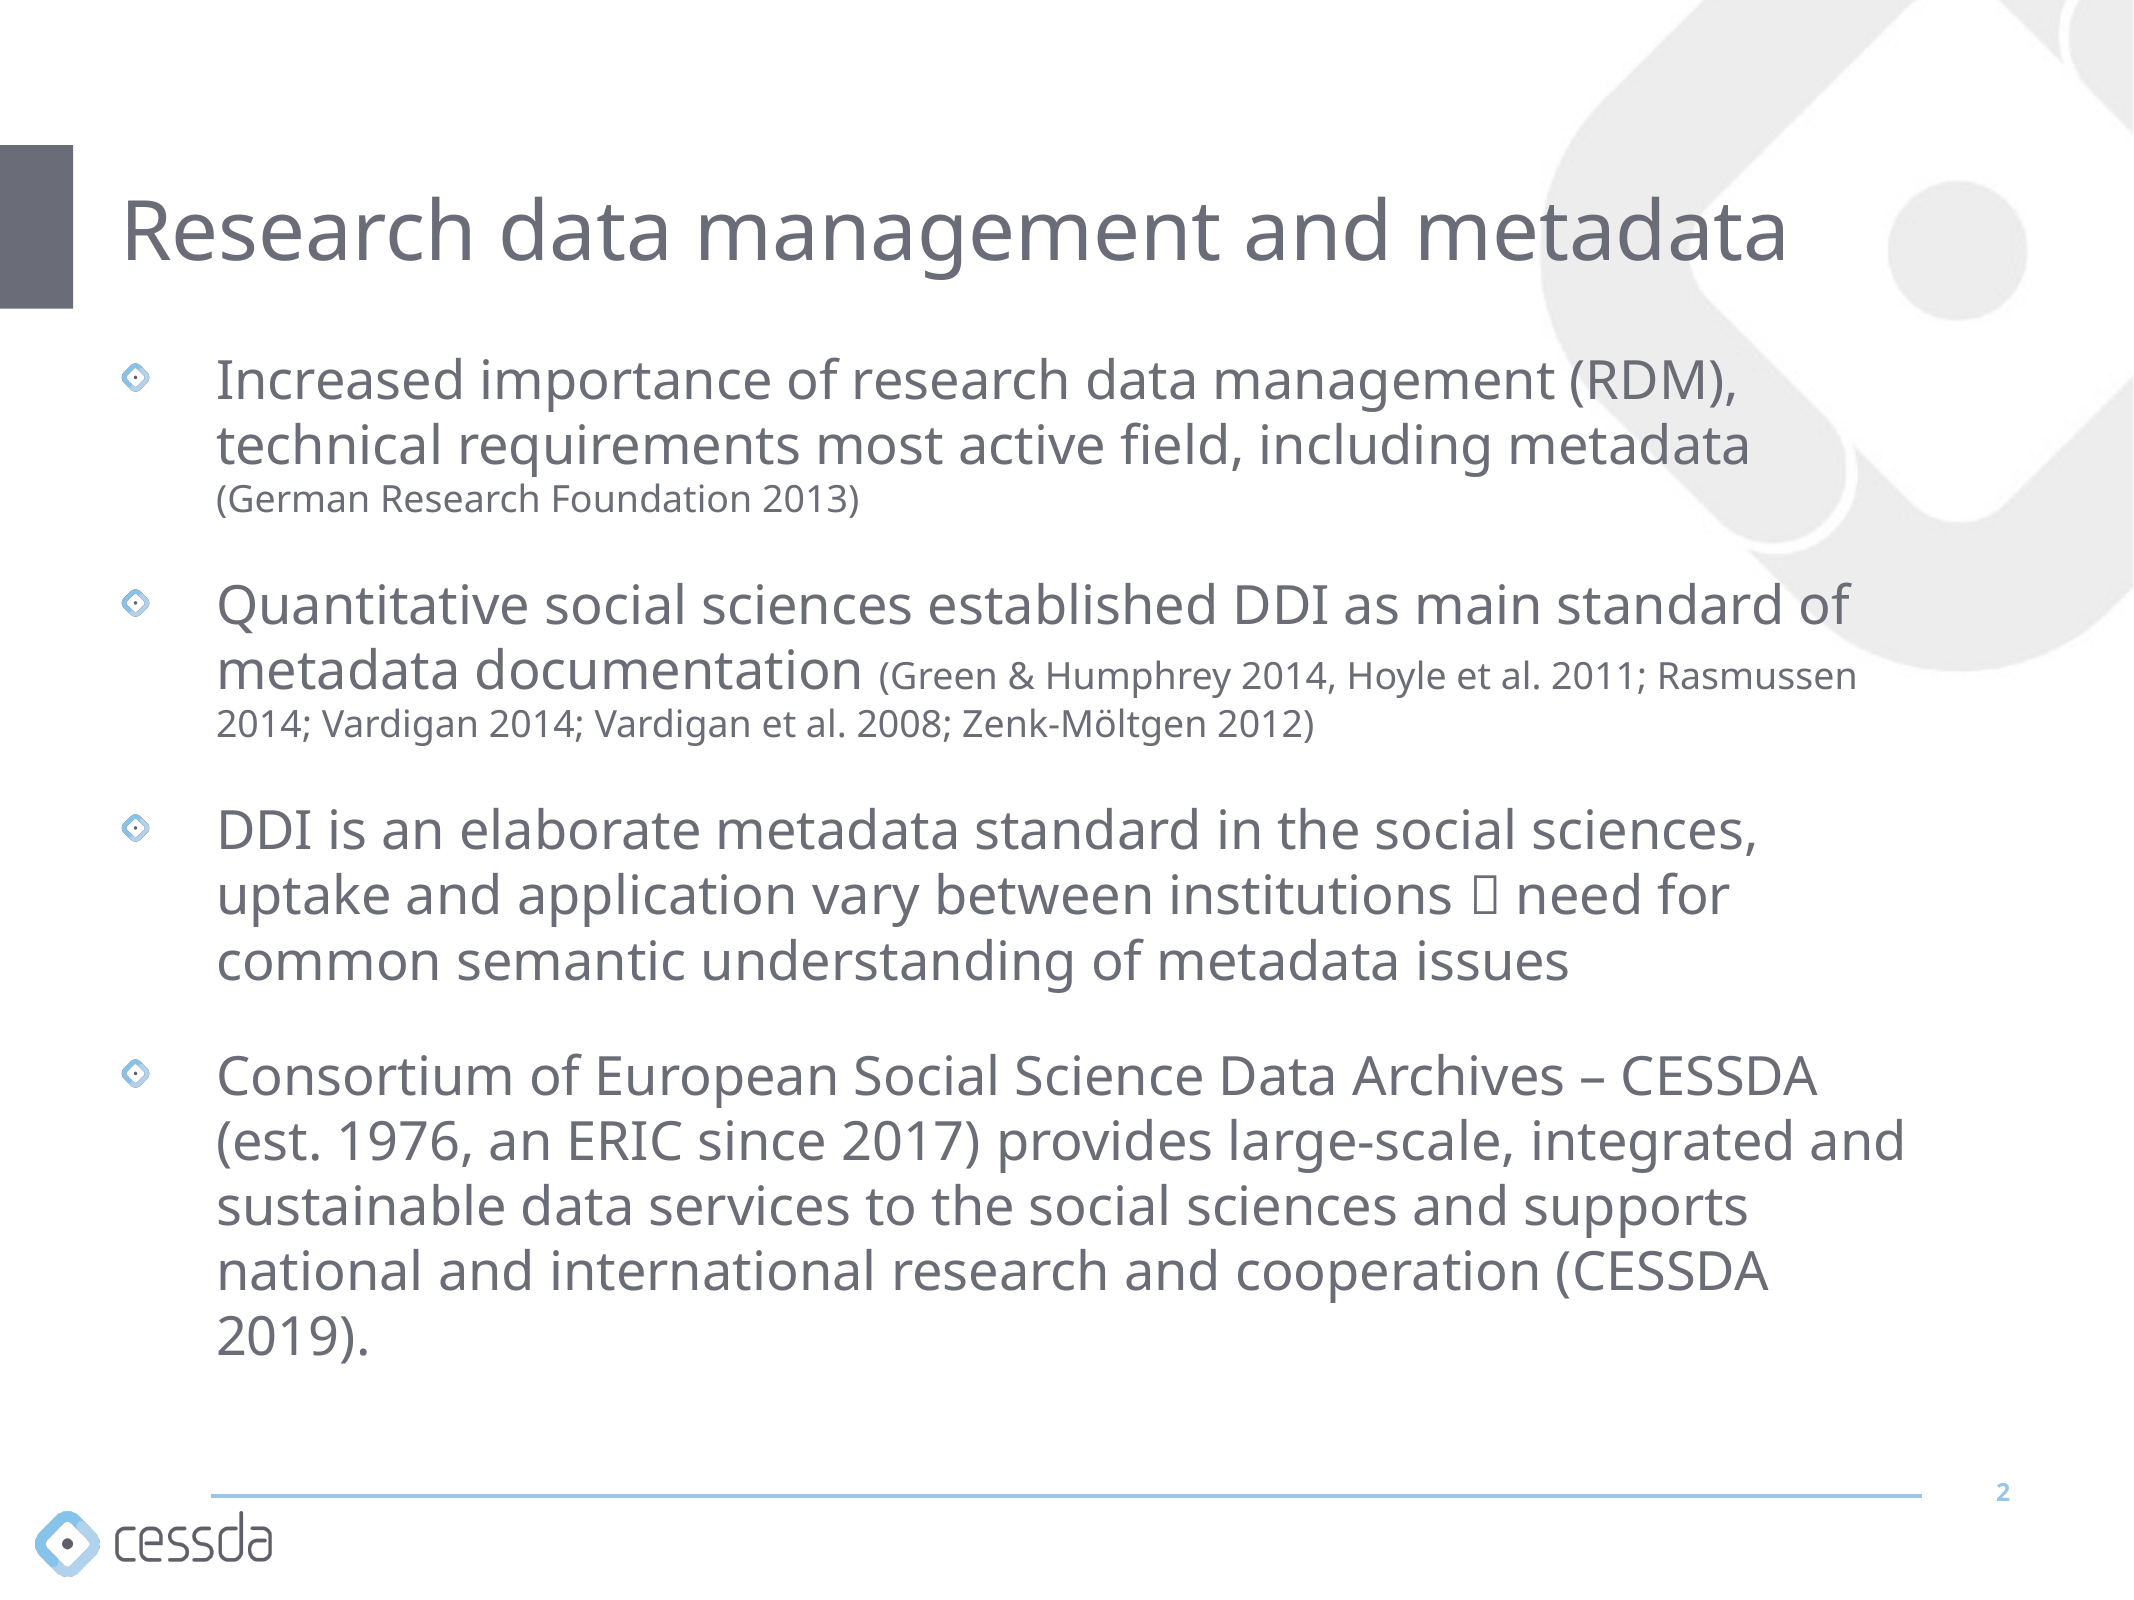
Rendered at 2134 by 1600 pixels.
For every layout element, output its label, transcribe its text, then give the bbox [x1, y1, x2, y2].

slide_number 2 [1966, 1469, 2041, 1523]
list Increased importance of research data management (RDM), technical requirements most active field, including metadata (German Research Foundation 2013) Quantitative social sciences established DDI as main standard of metadata documentation (Green & Humphrey 2014, Hoyle et al. 2011; Rasmussen 2014; Vardigan 2014; Vardigan et al. 2008; Zenk-Möltgen 2012) DDI is an elaborate metadata standard in the social sciences, uptake and application vary between institutions  need for common semantic understanding of metadata issues Consortium of European Social Science Data Archives – CESSDA (est. 1976, an ERIC since 2017) provides large-scale, integrated and sustainable data services to the social sciences and supports national and international research and cooperation (CESSDA 2019). [111, 336, 1923, 1524]
picture [0, 0, 2134, 1600]
title Research data management and metadata [111, 144, 1923, 310]
